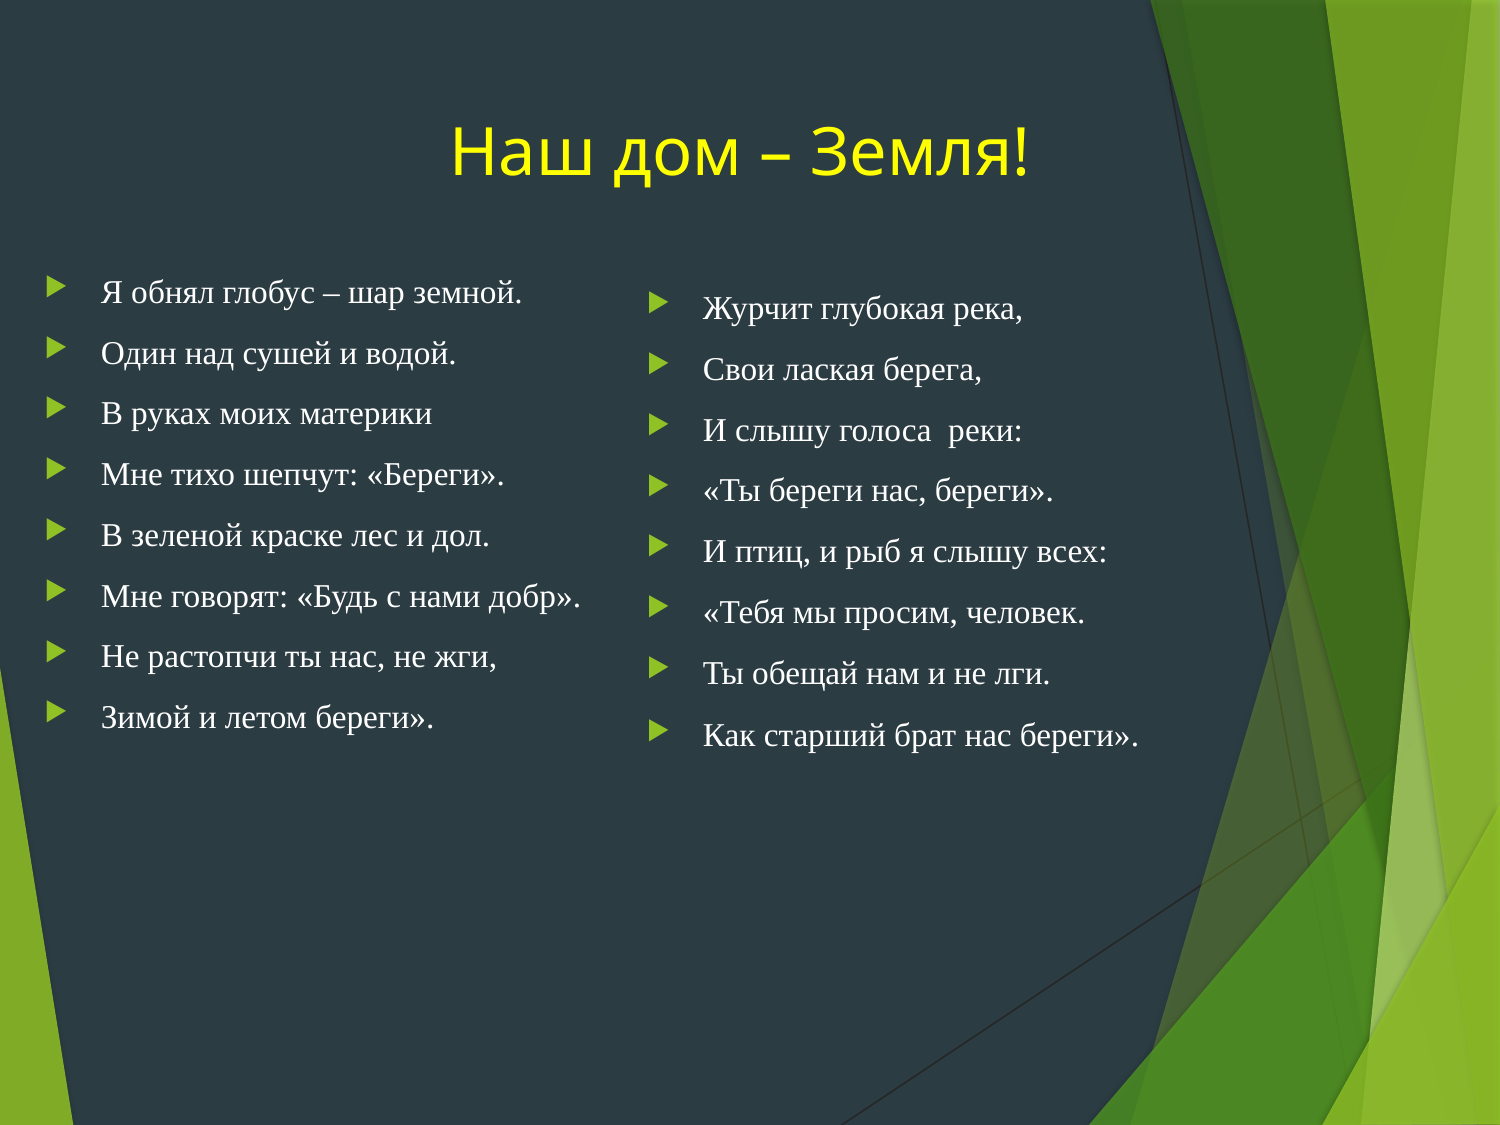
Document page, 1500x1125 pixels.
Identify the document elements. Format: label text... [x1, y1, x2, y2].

text_box Наш дом – Земля! [434, 101, 1046, 197]
list Я обнял глобус – шар земной. Один над сушей и водой. В руках моих материки Мне тихо шепчут: «Береги». В зеленой краске лес и дол. Мне говорят: «Будь с нами добр». Не растопчи ты нас, не жги, Зимой и летом береги». [29, 262, 825, 1035]
text_box [787, 258, 1500, 728]
text_box Журчит глубокая река, Свои лаская берега, И слышу голоса реки: «Ты береги нас, береги». И птиц, и рыб я слышу всех: «Тебя мы просим, человек. Ты обещай нам и не лги. Как старший брат нас береги». [631, 278, 1258, 761]
